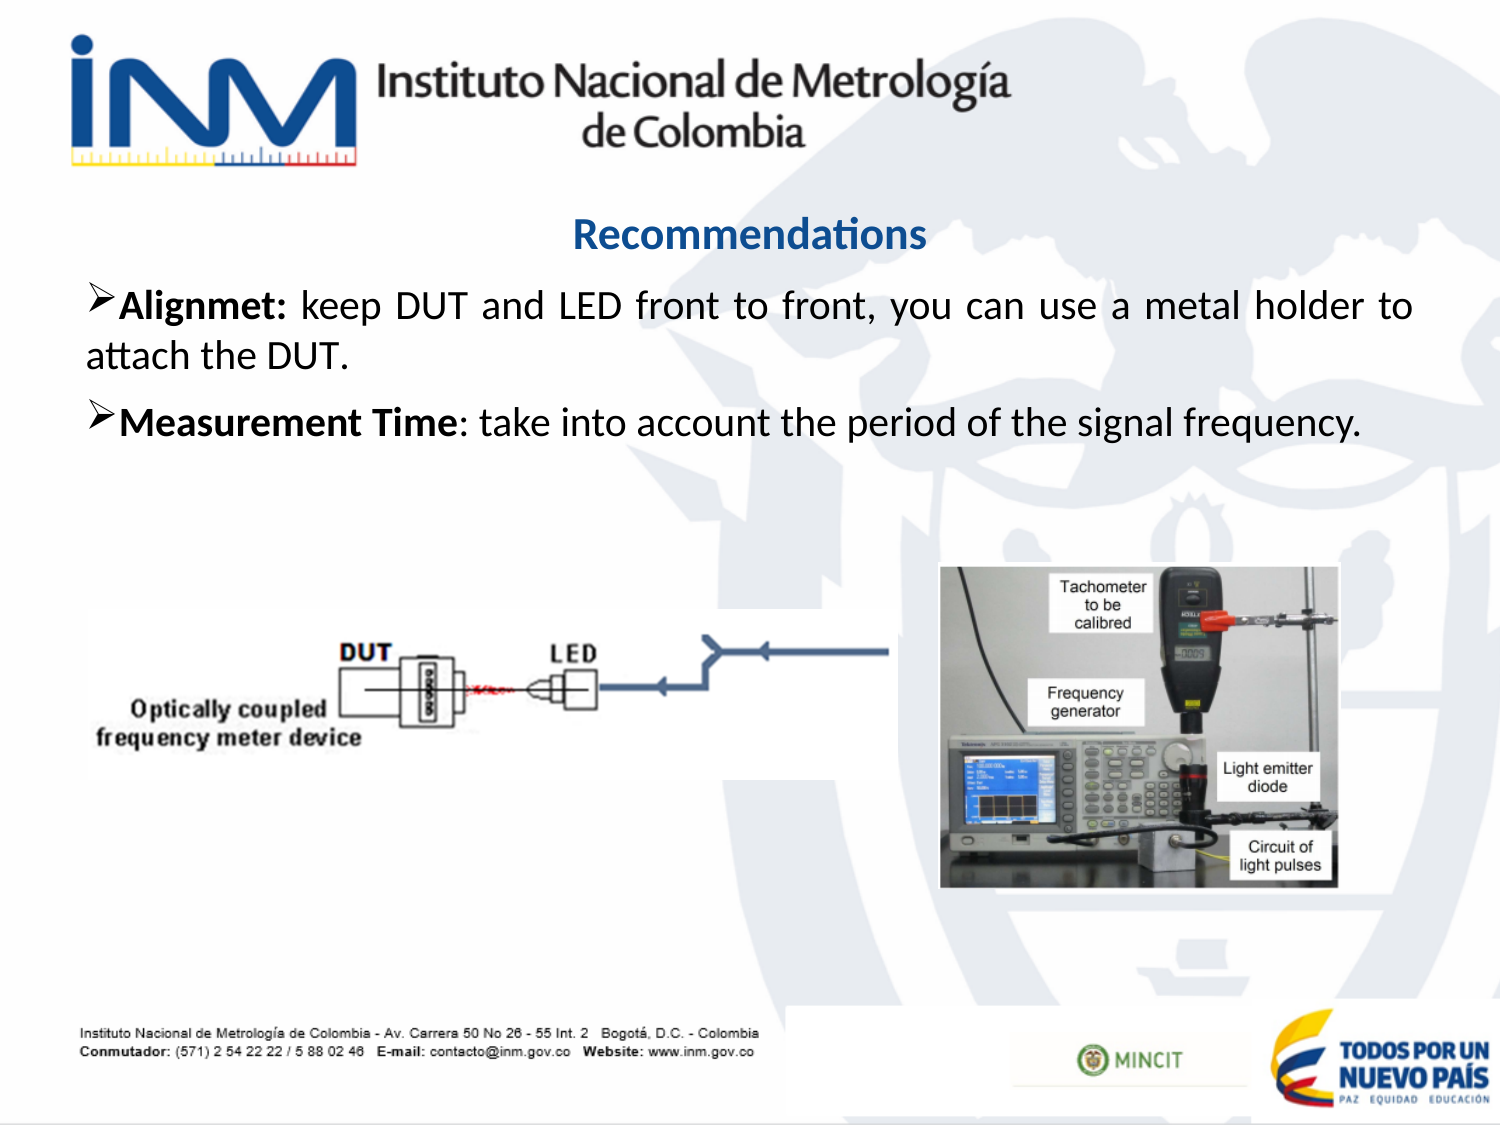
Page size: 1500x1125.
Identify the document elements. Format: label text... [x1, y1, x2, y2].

picture [0, 0, 1500, 1125]
text_box Recommendations [41, 196, 1459, 266]
text_box Alignmet: keep DUT and LED front to front, you can use a metal holder to attach the DUT. Measurement Time: take into account the period of the signal frequency. [70, 270, 1430, 453]
